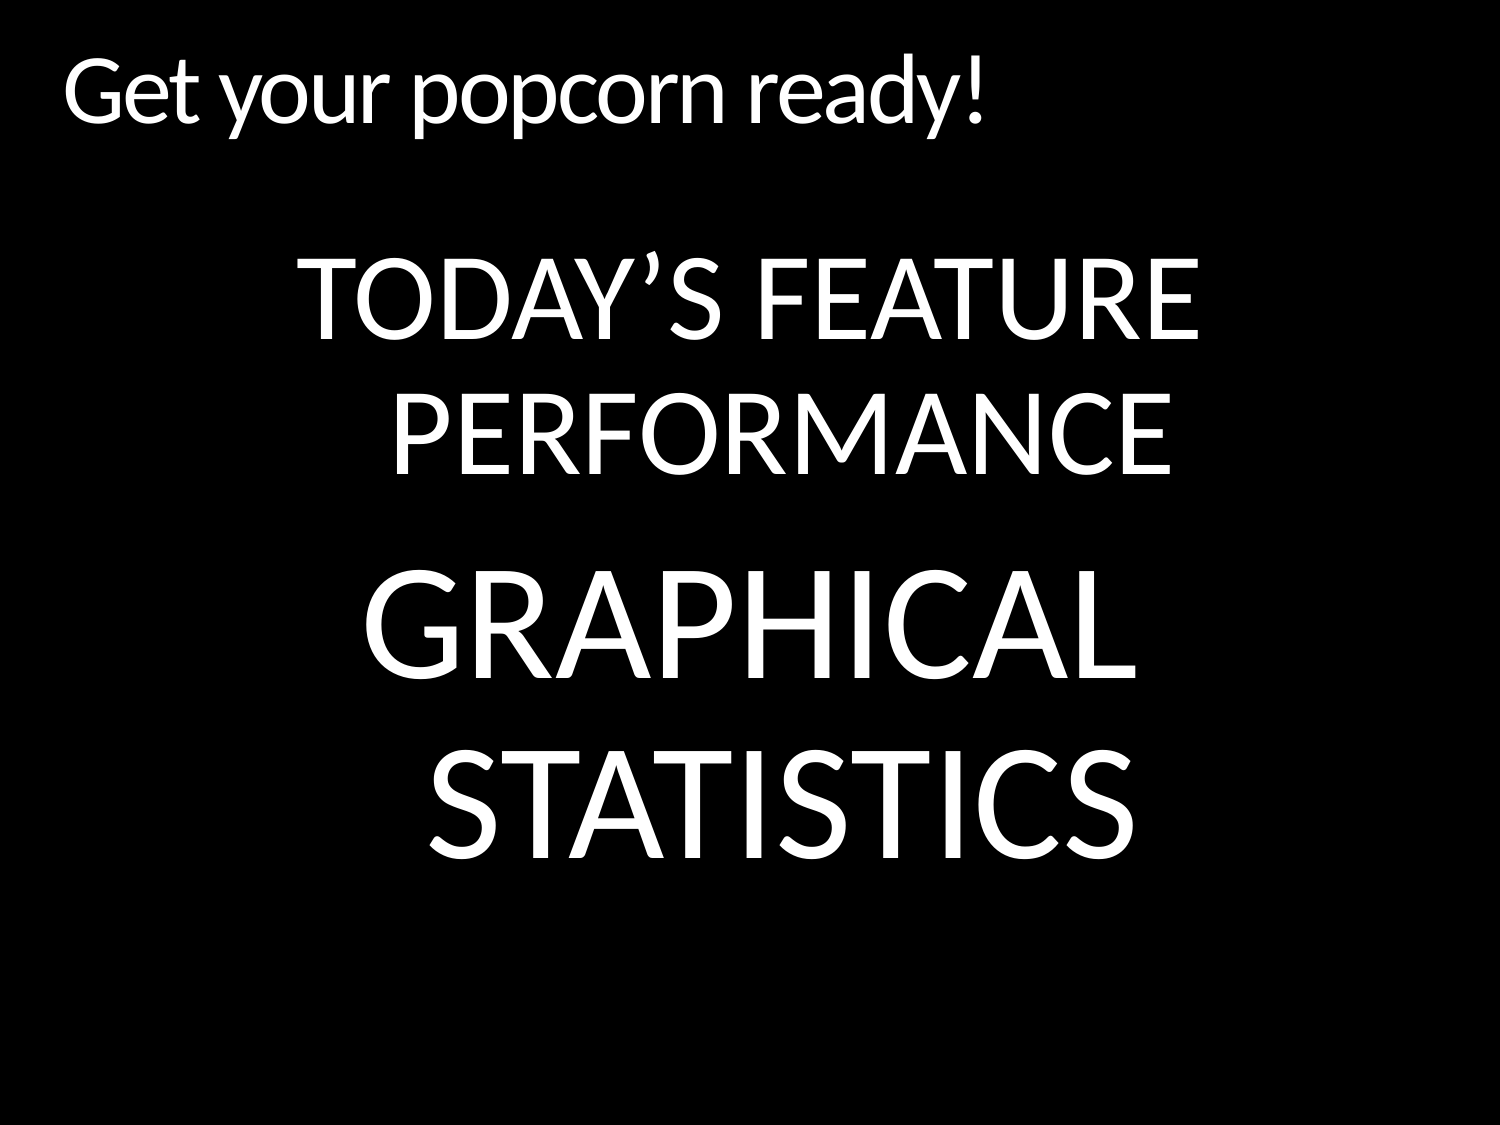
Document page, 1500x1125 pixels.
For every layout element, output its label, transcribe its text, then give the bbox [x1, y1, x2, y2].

title Get your popcorn ready! [62, 37, 1438, 147]
list TODAY’S FEATURE PERFORMANCE GRAPHICAL STATISTICS [62, 231, 1438, 909]
